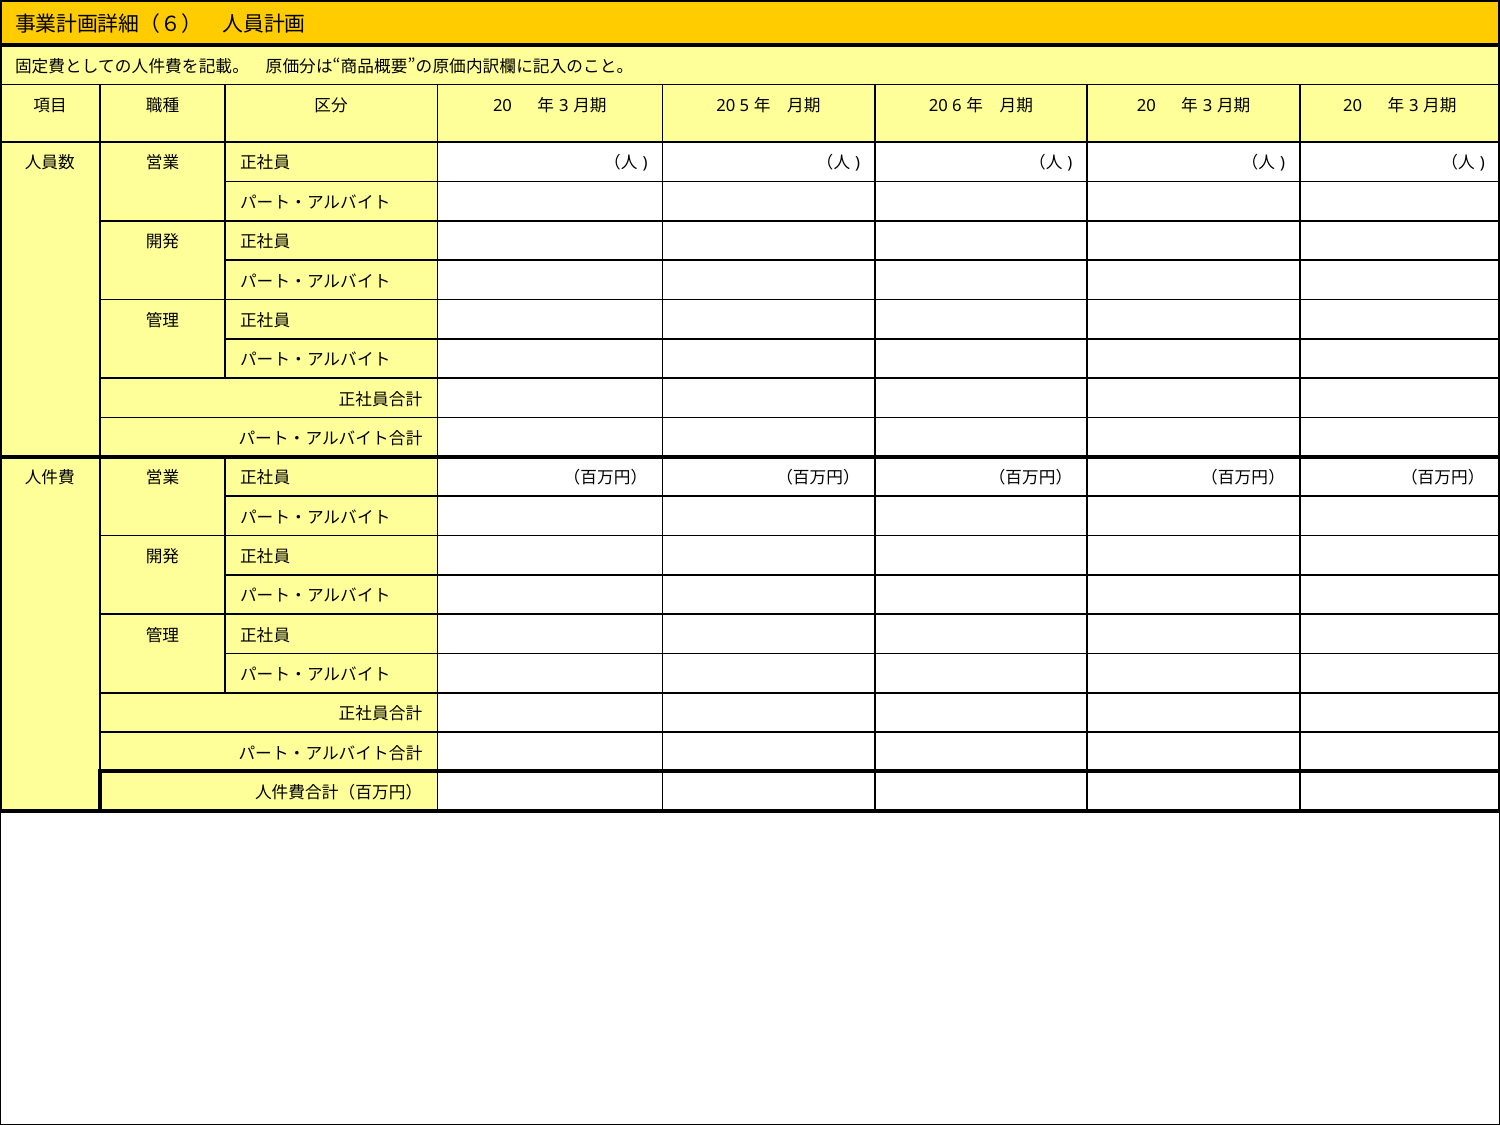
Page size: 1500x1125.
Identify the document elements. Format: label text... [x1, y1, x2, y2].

table_cell 項目 [2, 85, 99, 141]
table_cell 固定費としての人件費を記載。 原価分は“商品概要”の原価内訳欄に記入のこと。 [2, 47, 1498, 84]
table_cell [438, 182, 662, 220]
text_box [0, 813, 1500, 1125]
table_cell [438, 654, 662, 692]
table_cell [1088, 654, 1299, 692]
table_cell [1301, 300, 1498, 338]
table_cell [438, 576, 662, 613]
table_cell [1301, 340, 1498, 377]
table_cell 開発 [101, 536, 224, 613]
table_cell [1301, 182, 1498, 220]
table_cell [1301, 261, 1498, 299]
table_cell [663, 694, 874, 731]
table_cell [1088, 300, 1299, 338]
table_cell [438, 222, 662, 259]
table_cell （人) [1301, 143, 1498, 181]
table_cell [1301, 733, 1498, 769]
table_cell [663, 261, 874, 299]
table_cell パート・アルバイト [226, 261, 437, 299]
table_cell [663, 733, 874, 769]
table_cell [663, 300, 874, 338]
table_cell [1088, 340, 1299, 377]
table_cell [876, 182, 1086, 220]
table_cell パート・アルバイト [226, 340, 437, 377]
table_cell 20 年3月期 [1301, 85, 1498, 141]
table_cell [663, 576, 874, 613]
table_cell 20 5年 月期 [663, 85, 874, 141]
table_cell 正社員 [226, 536, 437, 574]
table_cell 営業 [101, 459, 224, 535]
table_cell 管理 [101, 300, 224, 377]
table_cell [876, 300, 1086, 338]
table_cell [663, 418, 874, 455]
table_cell [1088, 536, 1299, 574]
table_cell [1301, 694, 1498, 731]
table_cell [1088, 576, 1299, 613]
table_cell （百万円） [876, 459, 1086, 495]
table_cell [876, 615, 1086, 653]
table_cell [876, 773, 1086, 809]
table_cell [663, 654, 874, 692]
table_cell 管理 [101, 615, 224, 692]
table_cell 職種 [101, 85, 224, 141]
table_cell [876, 654, 1086, 692]
table_cell パート・アルバイト [226, 182, 437, 220]
table_cell 正社員 [226, 143, 437, 181]
table_cell 開発 [101, 222, 224, 299]
table_cell [1301, 418, 1498, 455]
table_cell 正社員 [226, 459, 437, 495]
table_cell [1301, 536, 1498, 574]
table_header 事業計画詳細（６） 人員計画 [2, 2, 1498, 43]
table_cell [438, 497, 662, 535]
table_cell [876, 576, 1086, 613]
table_cell （人) [1088, 143, 1299, 181]
table_cell パート・アルバイト合計 [101, 733, 437, 769]
table_cell 区分 [226, 85, 437, 141]
table_cell [1088, 261, 1299, 299]
table_cell [876, 733, 1086, 769]
table_cell [876, 536, 1086, 574]
table_cell パート・アルバイト [226, 497, 437, 535]
table_cell [663, 497, 874, 535]
table_cell [1088, 182, 1299, 220]
table_cell [1088, 222, 1299, 259]
table_cell [1088, 497, 1299, 535]
table_cell [438, 418, 662, 455]
table_cell パート・アルバイト [226, 576, 437, 613]
table_cell （百万円） [663, 459, 874, 495]
table_cell [438, 379, 662, 417]
table_cell [876, 694, 1086, 731]
table_cell パート・アルバイト [226, 654, 437, 692]
table_cell （百万円） [1301, 459, 1498, 495]
table_cell [663, 182, 874, 220]
table_cell （人) [663, 143, 874, 181]
table_cell [663, 379, 874, 417]
table_cell 20 6年 月期 [876, 85, 1086, 141]
table_cell [1301, 654, 1498, 692]
table_cell [1088, 773, 1299, 809]
table_cell [438, 536, 662, 574]
table_cell [663, 340, 874, 377]
table_cell 正社員合計 [101, 379, 437, 417]
table_cell [1301, 576, 1498, 613]
table_cell 正社員合計 [101, 694, 437, 731]
table_cell 正社員 [226, 222, 437, 259]
table_cell （人) [438, 143, 662, 181]
table_cell [438, 300, 662, 338]
table_cell [1088, 615, 1299, 653]
table_cell [876, 379, 1086, 417]
table_cell [663, 222, 874, 259]
table_cell [1301, 497, 1498, 535]
table_cell [876, 340, 1086, 377]
table_cell [876, 418, 1086, 455]
table_cell 人件費 [2, 459, 99, 809]
table_cell （百万円） [438, 459, 662, 495]
table_cell 正社員 [226, 300, 437, 338]
table_cell 20 年3月期 [438, 85, 662, 141]
table_cell [663, 615, 874, 653]
table_cell （百万円） [1088, 459, 1299, 495]
table_cell [1088, 418, 1299, 455]
table_cell [663, 773, 874, 809]
table_cell [1301, 615, 1498, 653]
table_cell （人) [876, 143, 1086, 181]
table_cell [438, 773, 662, 809]
table_cell [876, 497, 1086, 535]
table_cell 営業 [101, 143, 224, 220]
table_cell [438, 340, 662, 377]
table_cell 人員数 [2, 143, 99, 455]
table_cell [1301, 222, 1498, 259]
table_cell [1088, 379, 1299, 417]
table_cell 20 年3月期 [1088, 85, 1299, 141]
table_cell [438, 261, 662, 299]
table_cell 人件費合計（百万円） [102, 773, 437, 809]
table_cell [876, 222, 1086, 259]
table_cell [1301, 773, 1498, 809]
table_cell パート・アルバイト合計 [101, 418, 437, 455]
table_cell [438, 733, 662, 769]
table_cell [438, 615, 662, 653]
table_cell [1301, 379, 1498, 417]
table_cell [1088, 694, 1299, 731]
table_cell [1088, 733, 1299, 769]
table_cell [663, 536, 874, 574]
table_cell 正社員 [226, 615, 437, 653]
table_cell [876, 261, 1086, 299]
table_cell [438, 694, 662, 731]
